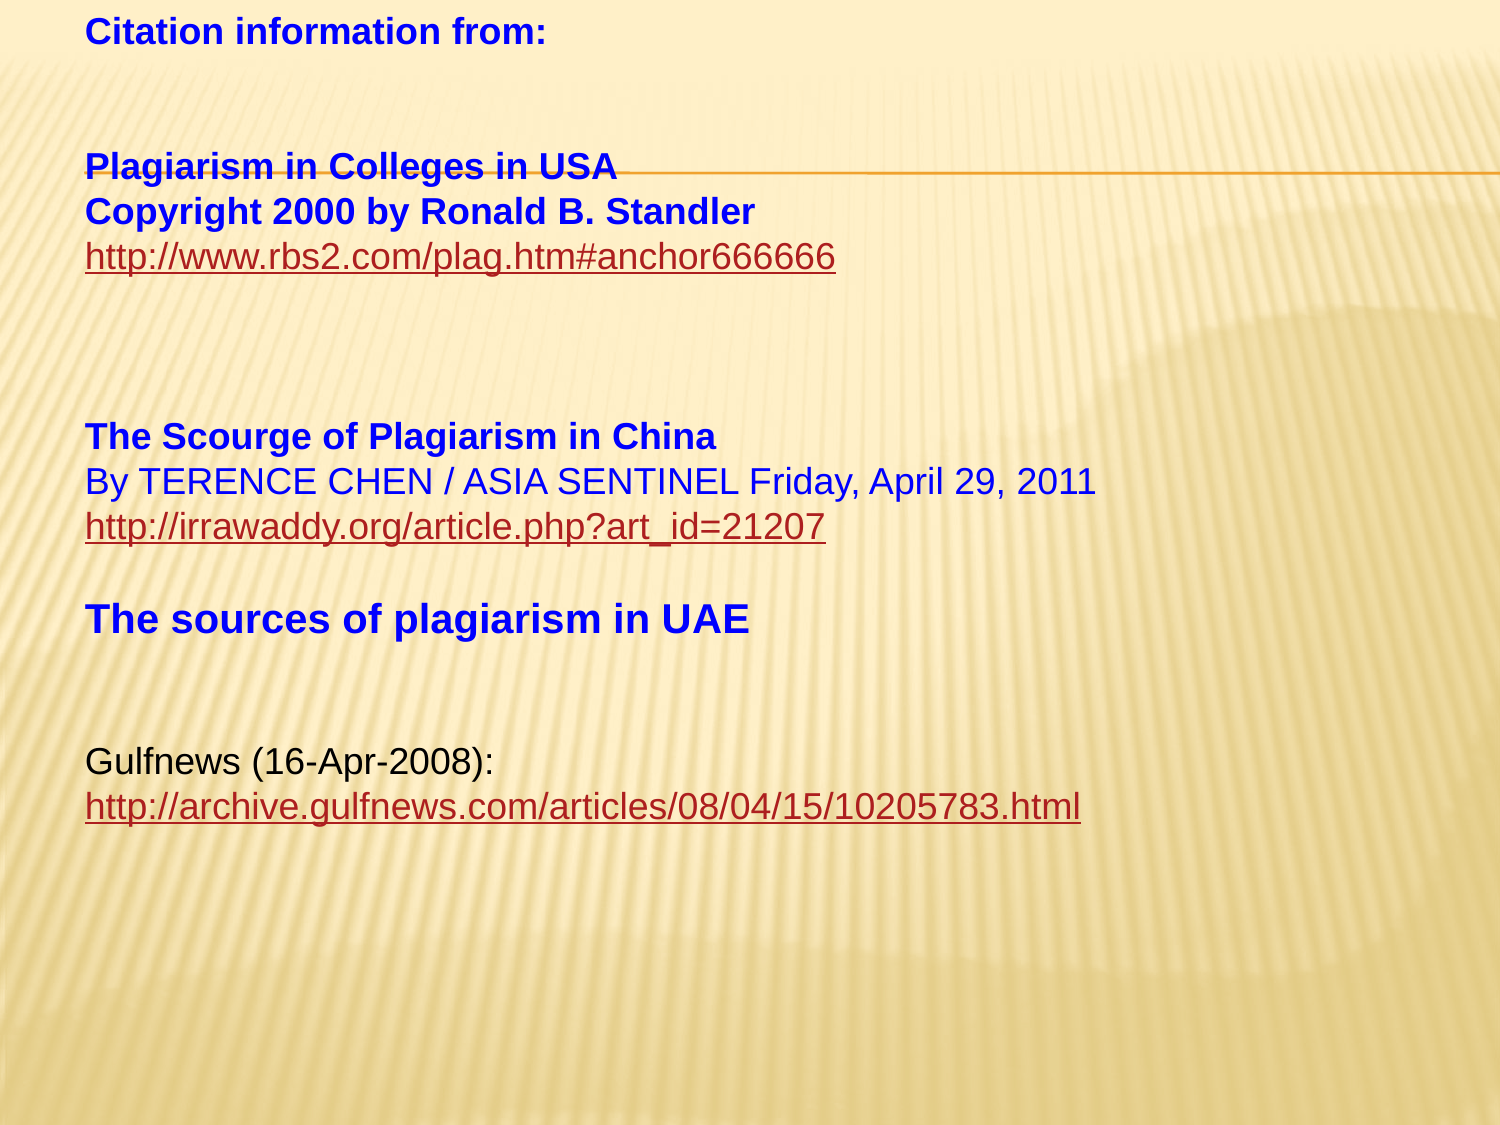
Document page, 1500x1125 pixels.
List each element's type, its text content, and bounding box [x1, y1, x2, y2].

text_box Citation information from: Plagiarism in Colleges in USA Copyright 2000 by Ronald B. Standler http://www.rbs2.com/plag.htm#anchor666666 The Scourge of Plagiarism in China By TERENCE CHEN / ASIA SENTINEL Friday, April 29, 2011 http://irrawaddy.org/article.php?art_id=21207 The sources of plagiarism in UAE Gulfnews (16-Apr-2008): http://archive.gulfnews.com/articles/08/04/15/10205783.html [70, 0, 1383, 925]
